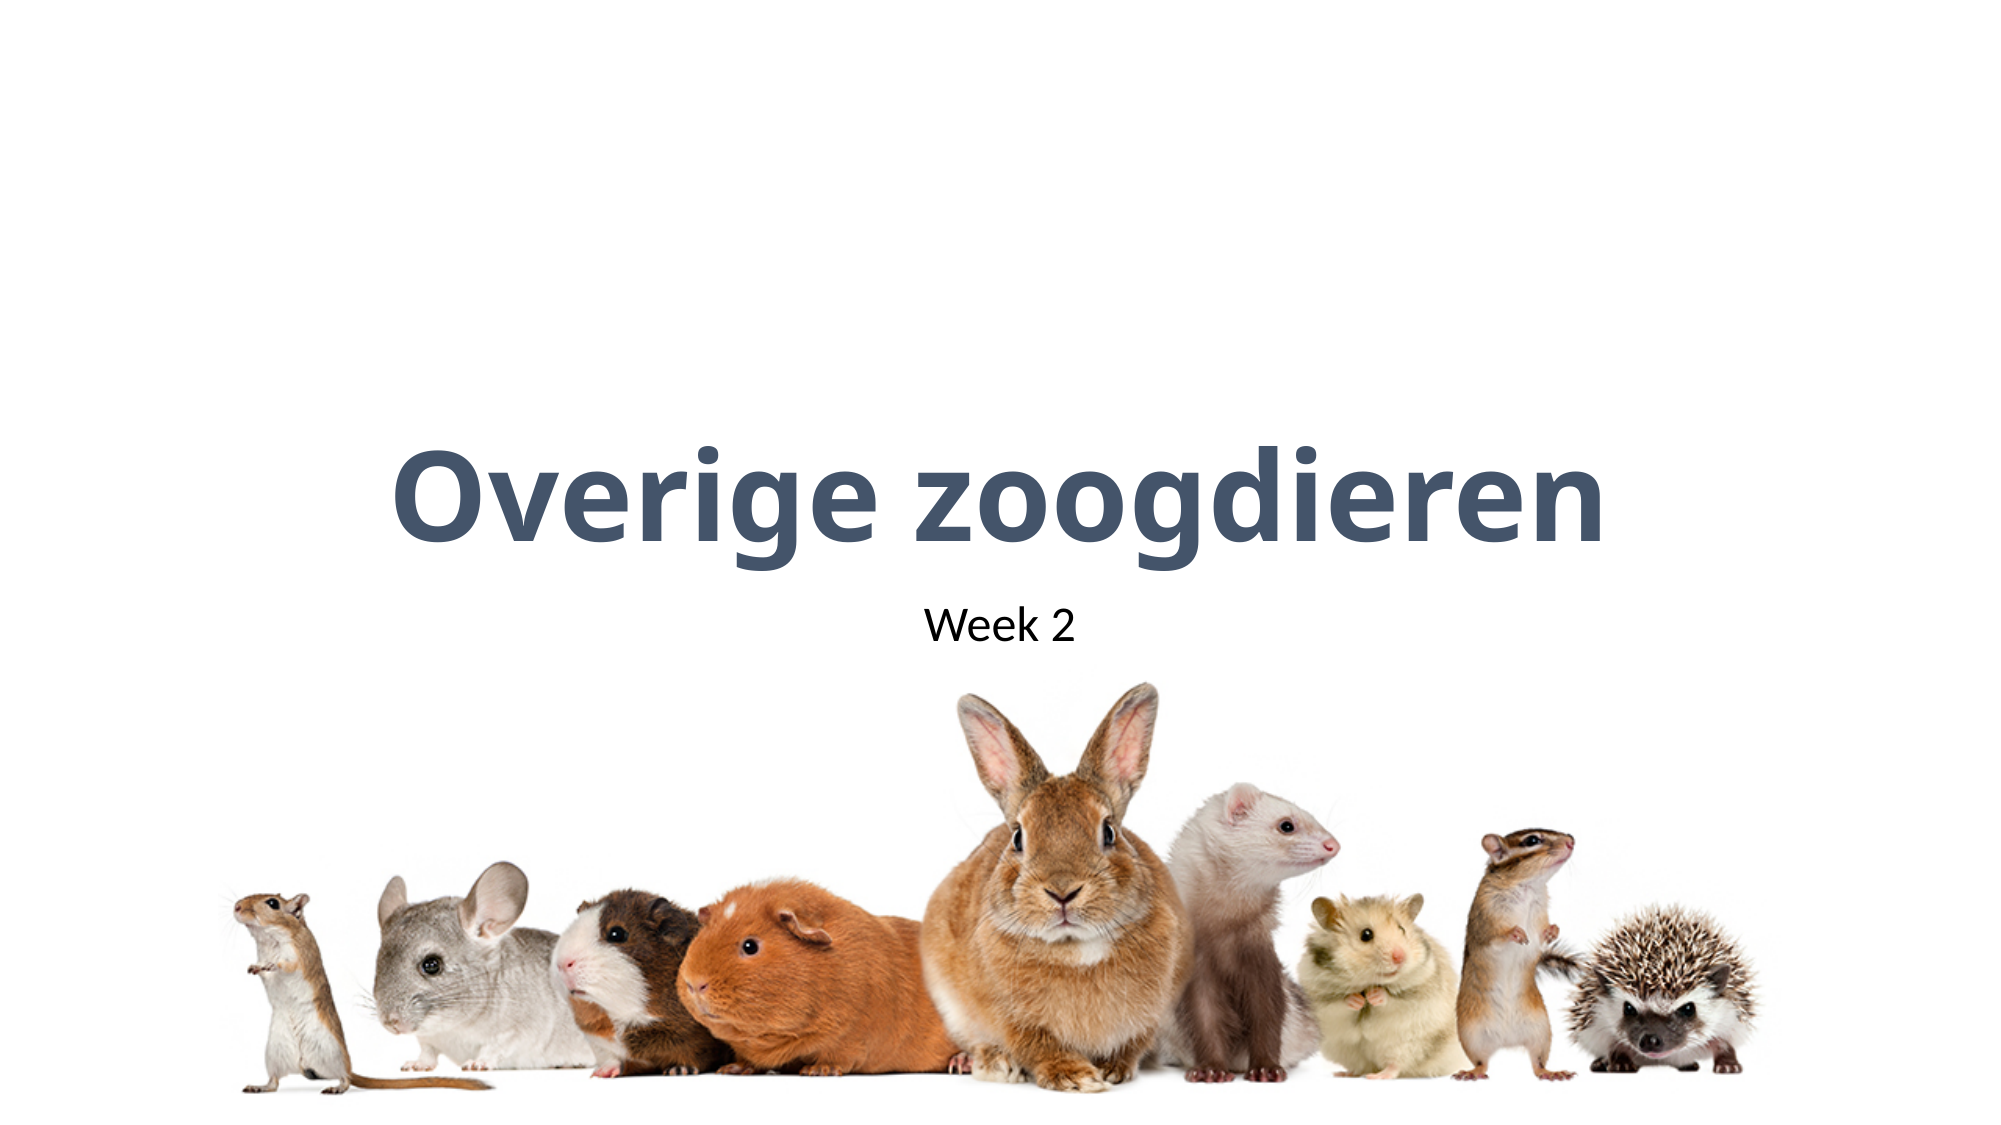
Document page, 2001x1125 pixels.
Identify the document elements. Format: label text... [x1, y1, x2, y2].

subtitle Week 2 [249, 590, 1750, 656]
picture [218, 656, 1782, 1125]
title Overige zoogdieren [249, 184, 1750, 576]
